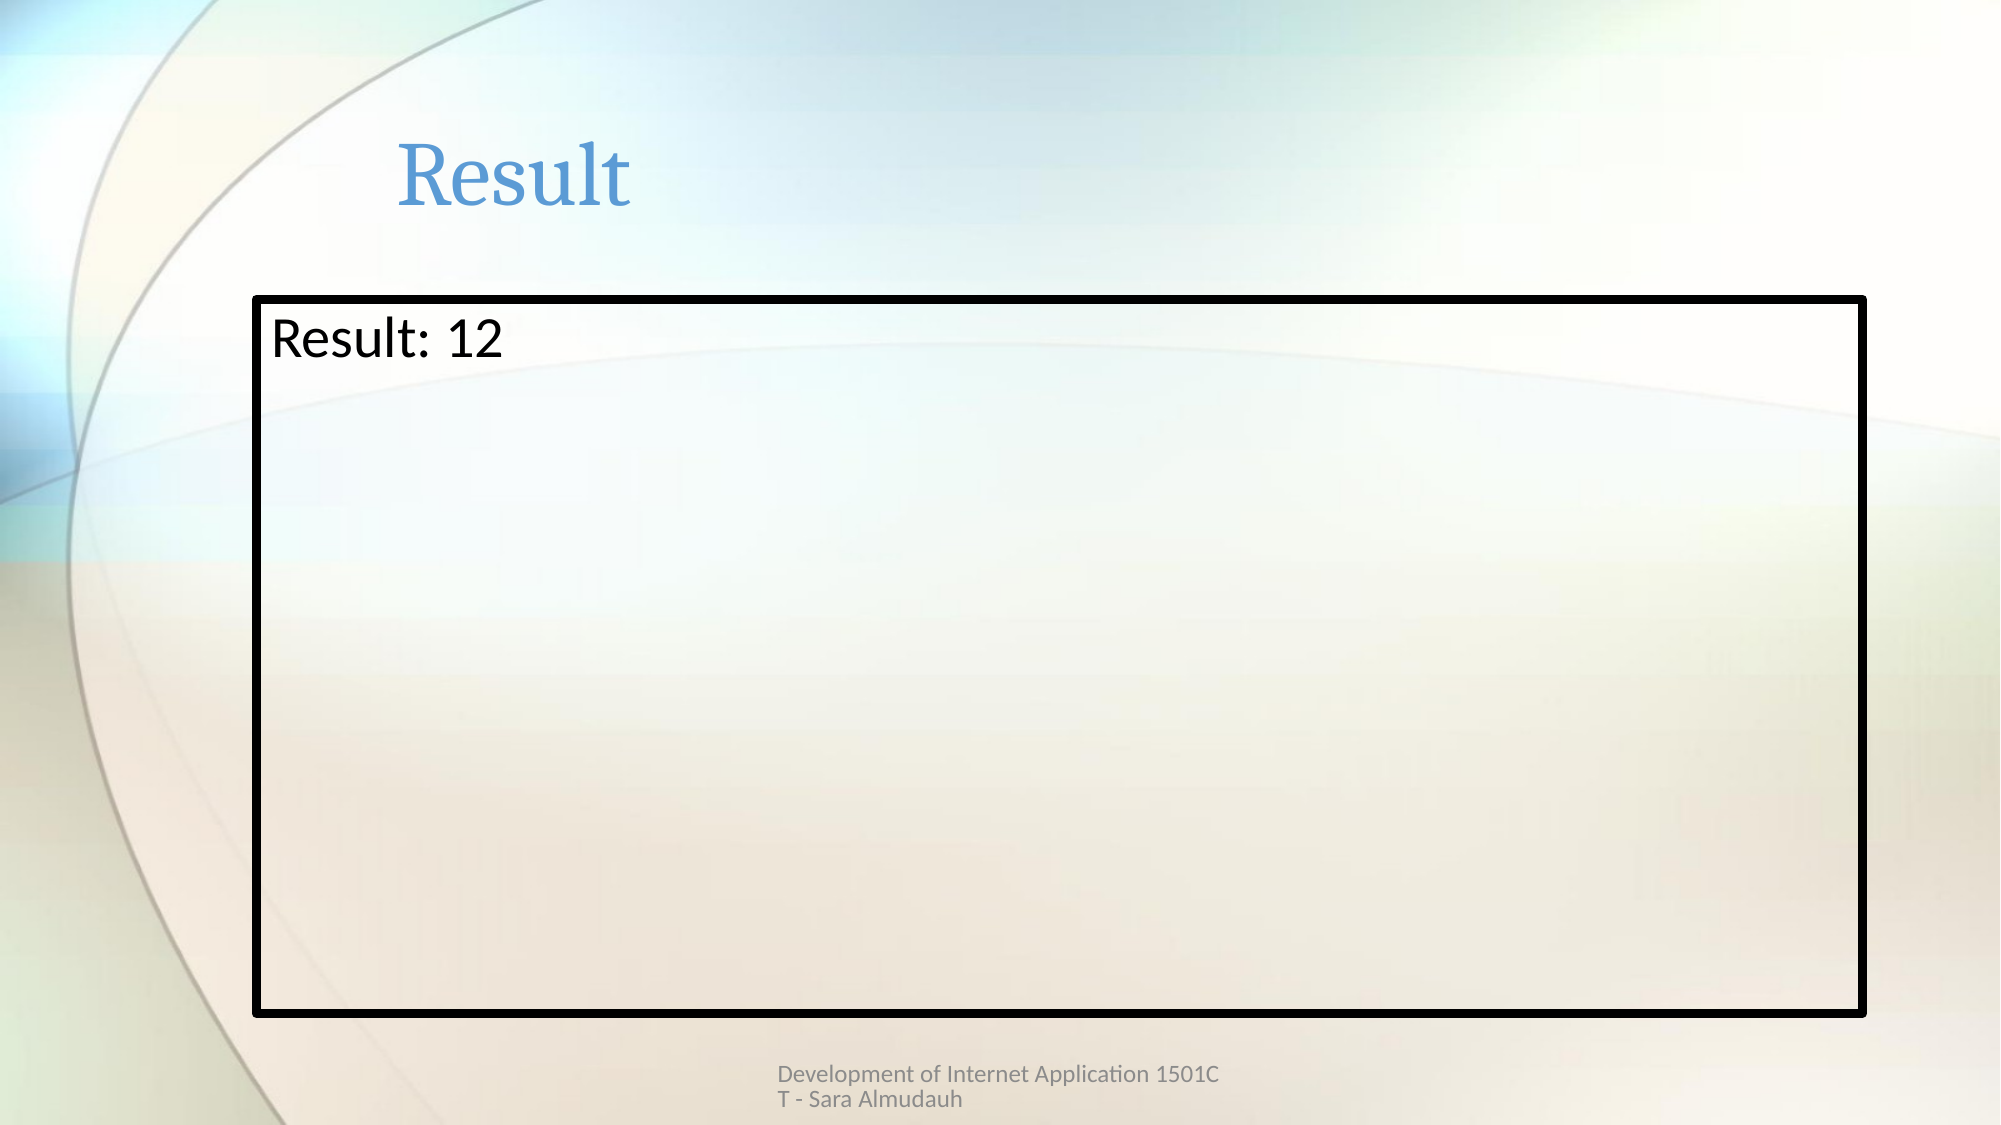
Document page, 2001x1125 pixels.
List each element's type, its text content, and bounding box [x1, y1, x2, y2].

footer Development of Internet Application 1501CT - Sara Almudauh [762, 1042, 1238, 1103]
picture [0, 0, 2001, 1125]
title Result [381, 59, 1863, 278]
list Result: 12 [256, 299, 1863, 1014]
